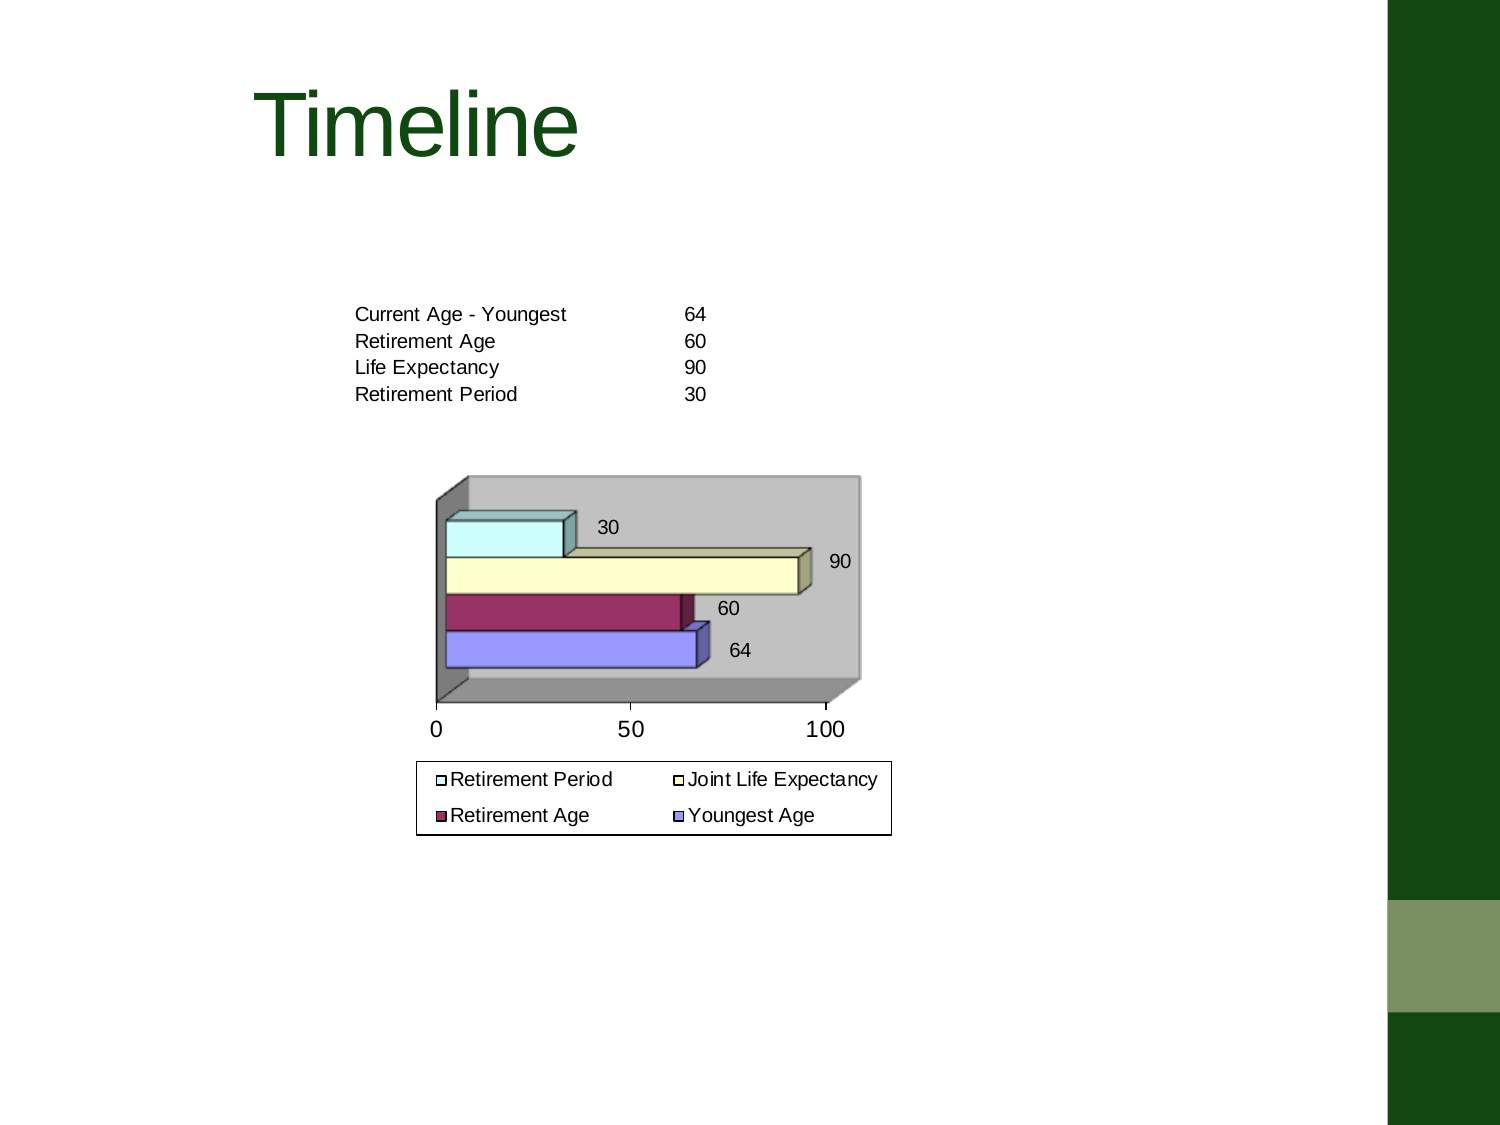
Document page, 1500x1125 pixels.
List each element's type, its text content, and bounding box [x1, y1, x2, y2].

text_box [349, 274, 1046, 888]
title Timeline [237, 62, 1138, 177]
